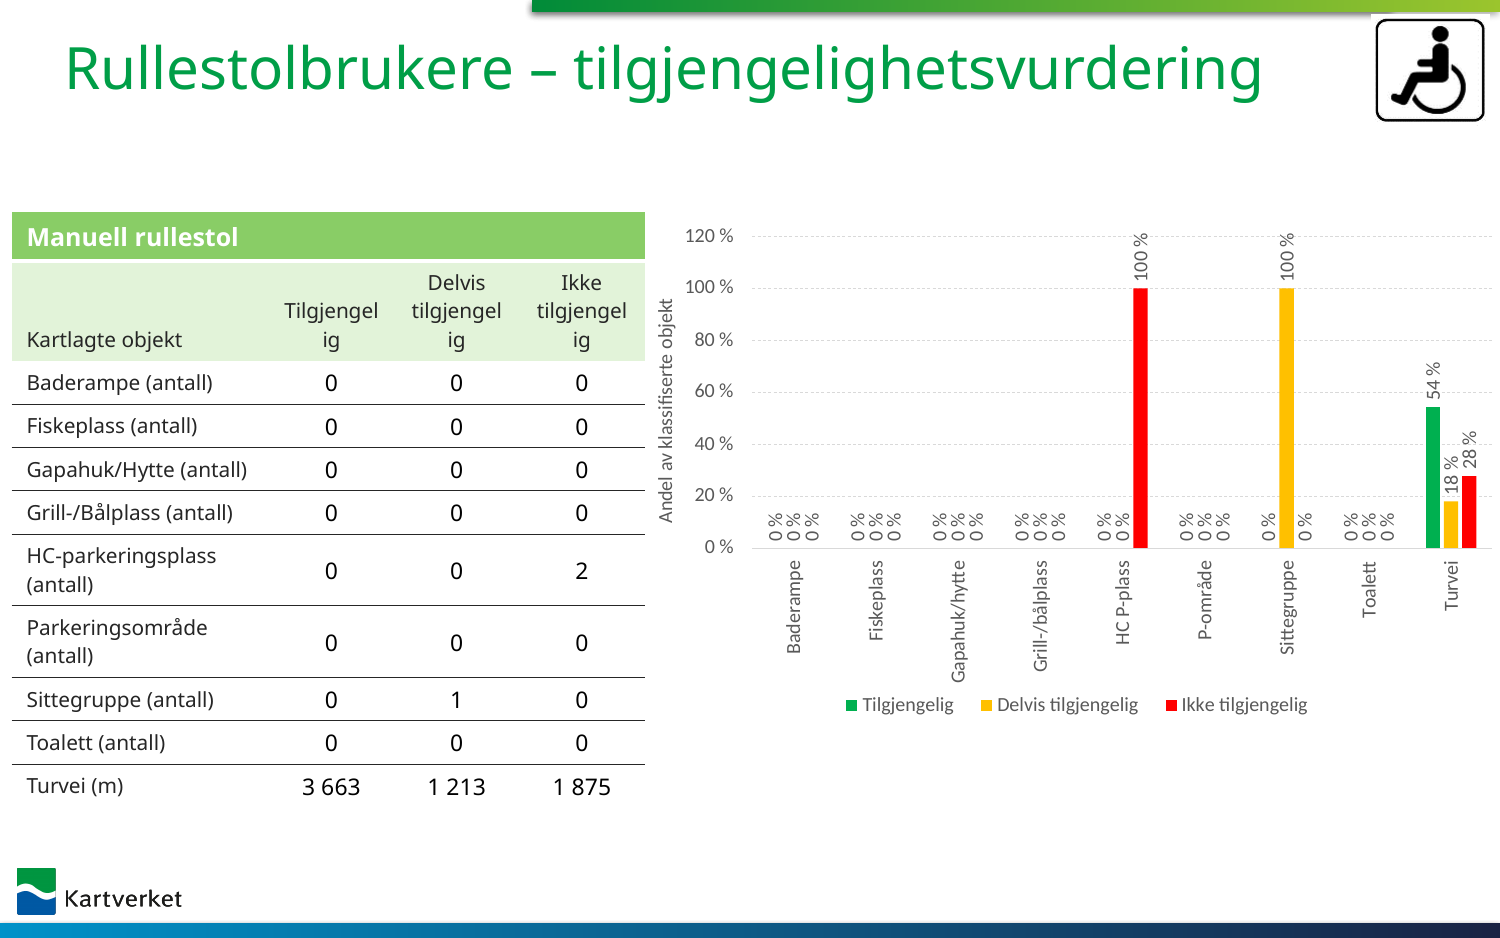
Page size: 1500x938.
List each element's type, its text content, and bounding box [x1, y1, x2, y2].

table_cell Ikke tilgjengelig [519, 263, 638, 361]
table_cell 2 [519, 535, 638, 605]
table_cell 0 [269, 678, 394, 720]
table_cell 0 [269, 448, 394, 490]
table_cell Toalett (antall) [12, 721, 269, 764]
table_cell 0 [269, 535, 394, 605]
table_cell 0 [519, 721, 645, 764]
table_cell 0 [519, 678, 638, 720]
table_cell 0 [394, 491, 519, 534]
table_cell 0 [519, 448, 638, 490]
table_cell Baderampe (antall) [12, 361, 269, 404]
table_cell Kartlagte objekt [12, 263, 269, 361]
table_cell 0 [394, 361, 519, 404]
text_box Rullestolbrukere – tilgjengelighetsvurdering [49, 12, 1372, 109]
table_cell 0 [269, 361, 394, 404]
table_cell Gapahuk/Hytte (antall) [12, 448, 269, 490]
table_cell 3 663 [269, 765, 394, 807]
table_cell 1 [394, 678, 519, 720]
table_header Manuell rullestol [12, 212, 645, 259]
table_cell Delvis tilgjengelig [394, 263, 519, 361]
table_cell 0 [519, 361, 638, 404]
picture [1371, 13, 1491, 127]
table_cell Parkeringsområde (antall) [12, 606, 269, 677]
table_cell 0 [394, 606, 519, 677]
table_cell 0 [519, 491, 638, 534]
table_cell 0 [394, 535, 519, 605]
table_cell 1 213 [394, 765, 519, 807]
table_cell Grill-/Bålplass (antall) [12, 491, 269, 534]
table_cell Turvei (m) [12, 765, 269, 807]
table_cell Fiskeplass (antall) [12, 405, 269, 447]
table_cell 0 [394, 448, 519, 490]
table_cell 0 [519, 606, 638, 677]
table_cell 0 [394, 721, 519, 764]
table_cell 0 [394, 405, 519, 447]
table_cell 0 [269, 606, 394, 677]
table_cell 0 [269, 405, 394, 447]
table_cell Tilgjengelig [269, 263, 394, 361]
table_cell 0 [269, 491, 394, 534]
table_cell 1 875 [519, 765, 645, 807]
table_cell 0 [519, 405, 638, 447]
table_cell HC-parkeringsplass (antall) [12, 535, 269, 605]
picture [643, 218, 1500, 728]
table_cell 0 [269, 721, 394, 764]
table_cell Sittegruppe (antall) [12, 678, 269, 720]
